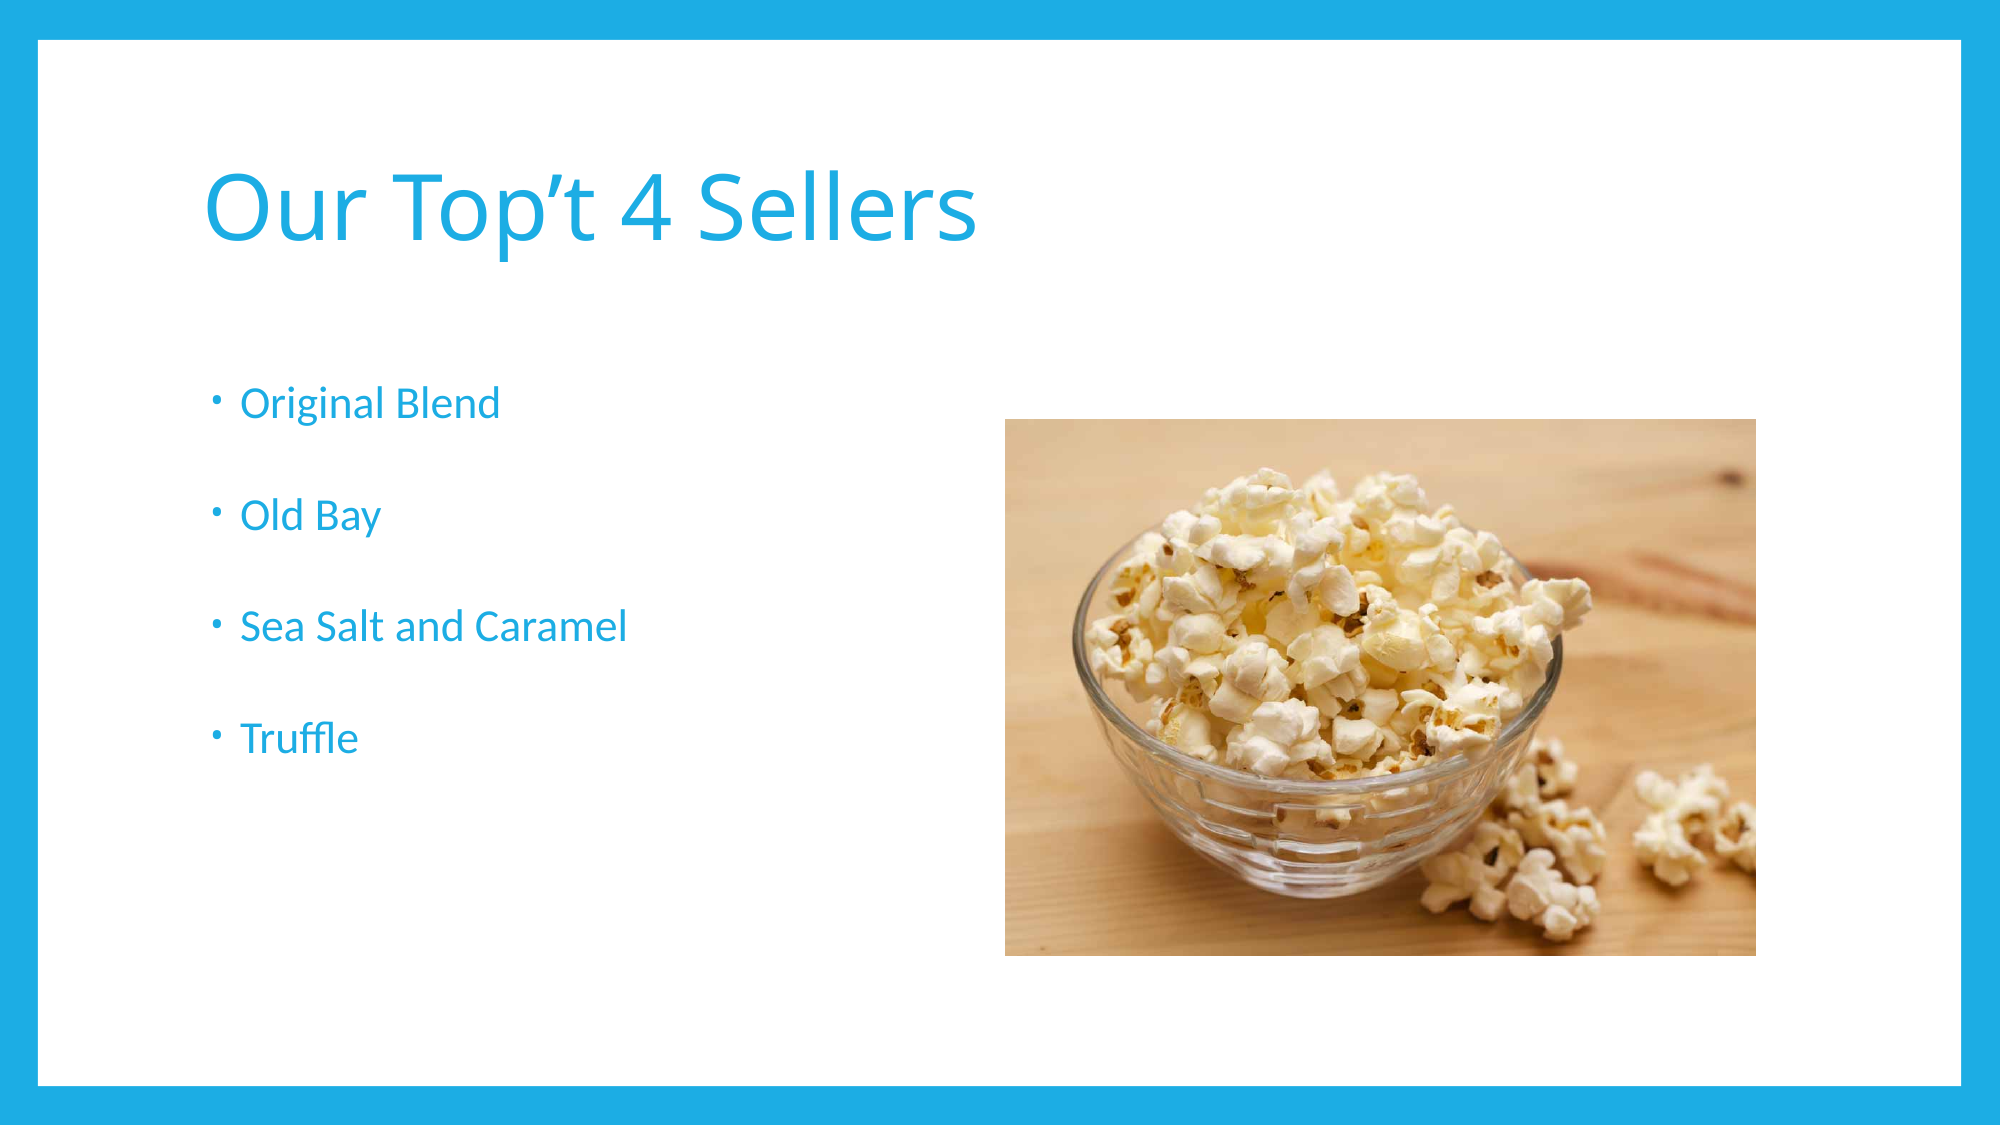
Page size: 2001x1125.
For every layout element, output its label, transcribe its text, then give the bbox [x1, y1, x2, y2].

list Original Blend Old Bay Sea Salt and Caramel Truffle [187, 337, 968, 998]
title Our Top’t 4 Sellers [187, 99, 1808, 323]
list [1005, 419, 1757, 956]
